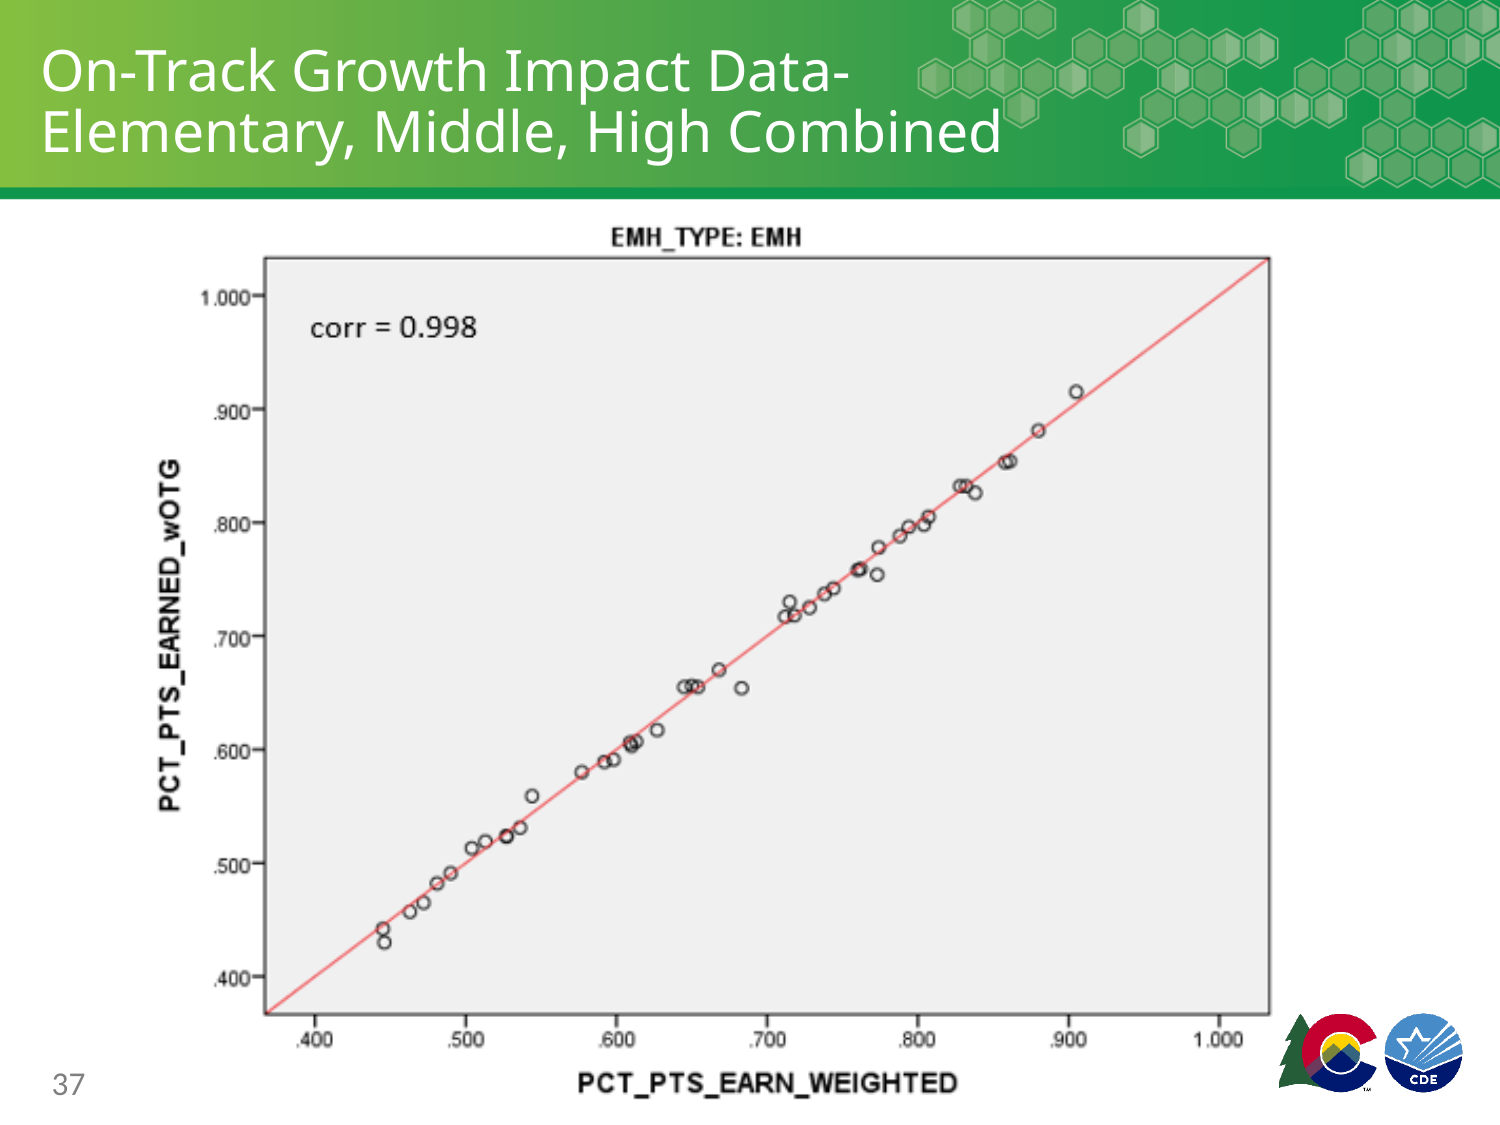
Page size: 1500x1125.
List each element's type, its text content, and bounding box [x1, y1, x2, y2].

slide_number 37 [36, 1054, 132, 1115]
title On-Track Growth Impact Data- Elementary, Middle, High Combined [40, 41, 1038, 166]
picture [0, 0, 1500, 200]
picture [137, 203, 1463, 1114]
